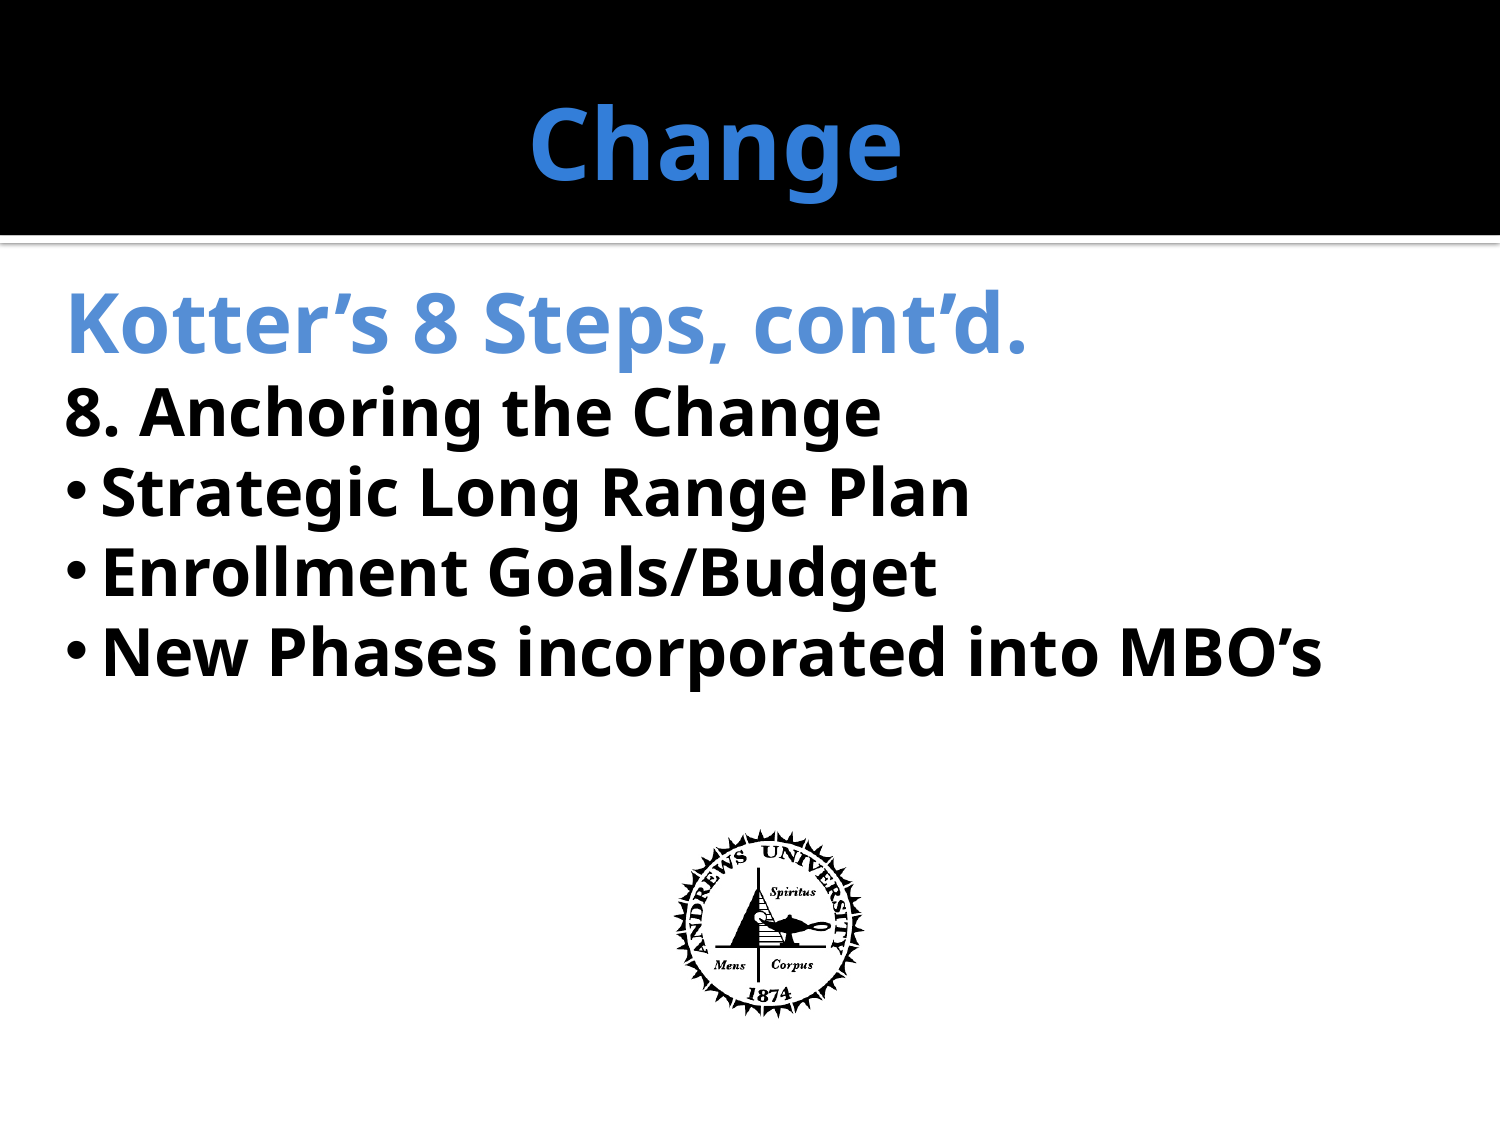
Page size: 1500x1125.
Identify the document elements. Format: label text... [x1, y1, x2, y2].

text_box Kotter’s 8 Steps, cont’d. 8. Anchoring the Change Strategic Long Range Plan Enrollment Goals/Budget New Phases incorporated into MBO’s [50, 262, 1500, 977]
picture [662, 824, 873, 1025]
title Change [37, 37, 1388, 243]
